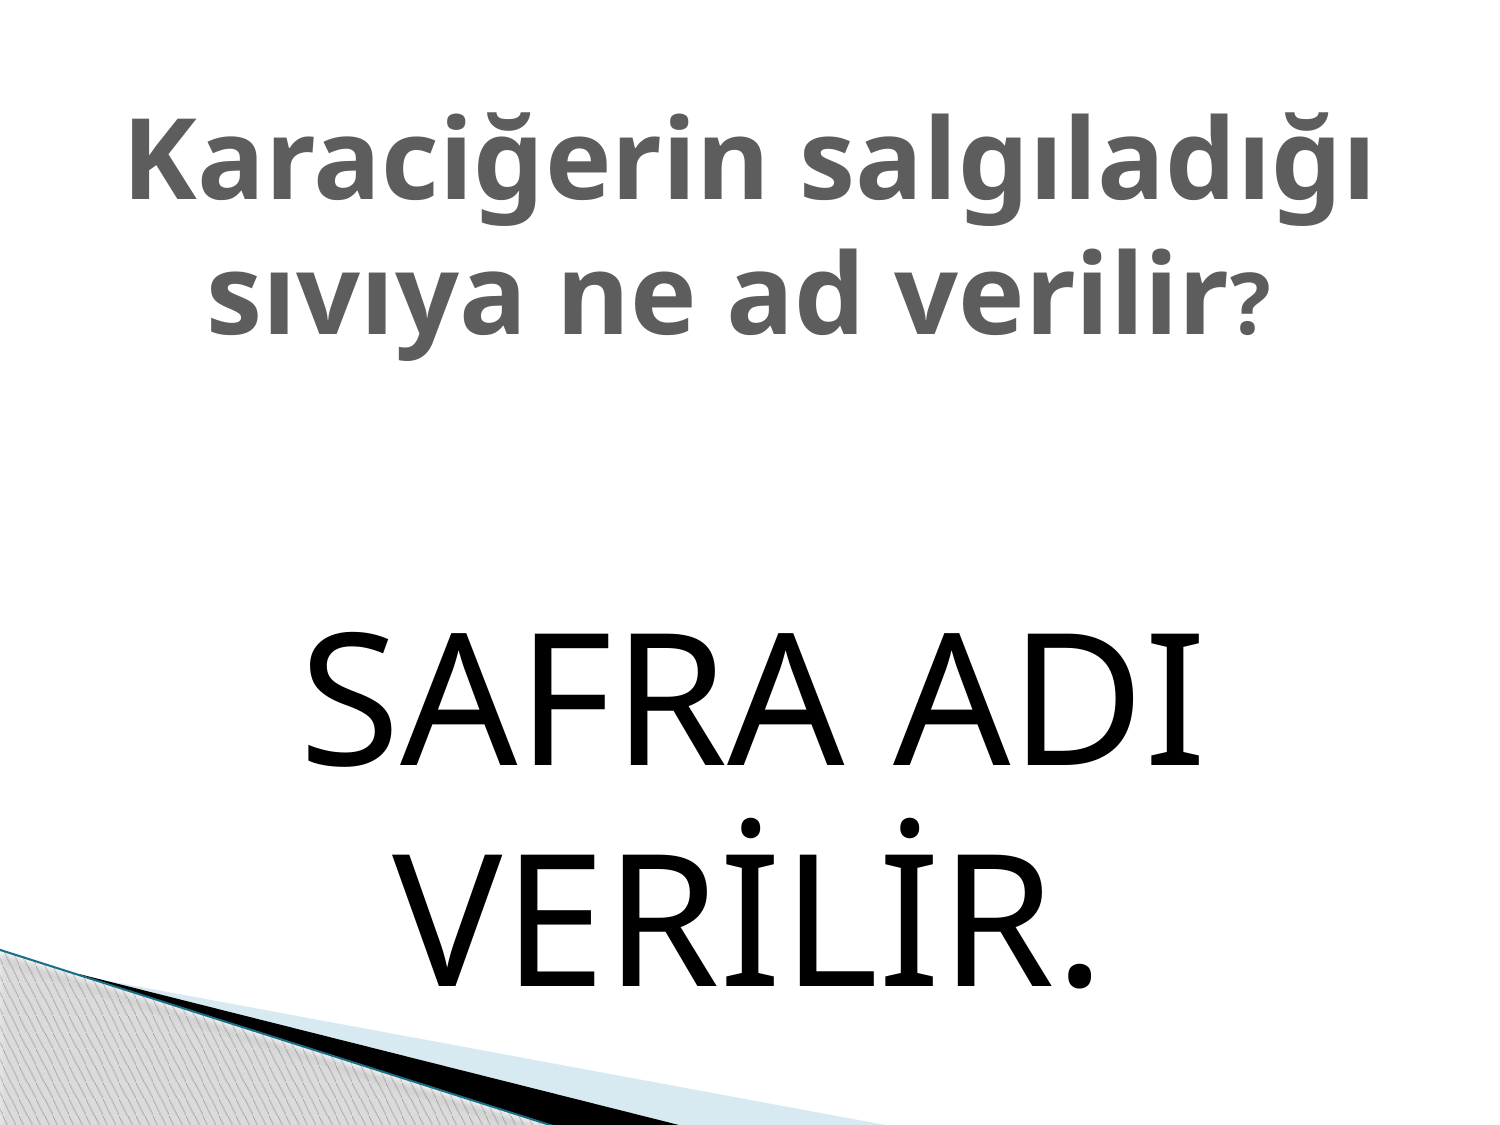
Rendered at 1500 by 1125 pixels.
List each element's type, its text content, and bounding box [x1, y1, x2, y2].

title Karaciğerin salgıladığı sıvıya ne ad verilir? [75, 45, 1425, 399]
list SAFRA ADI VERİLİR. [70, 117, 1421, 1035]
